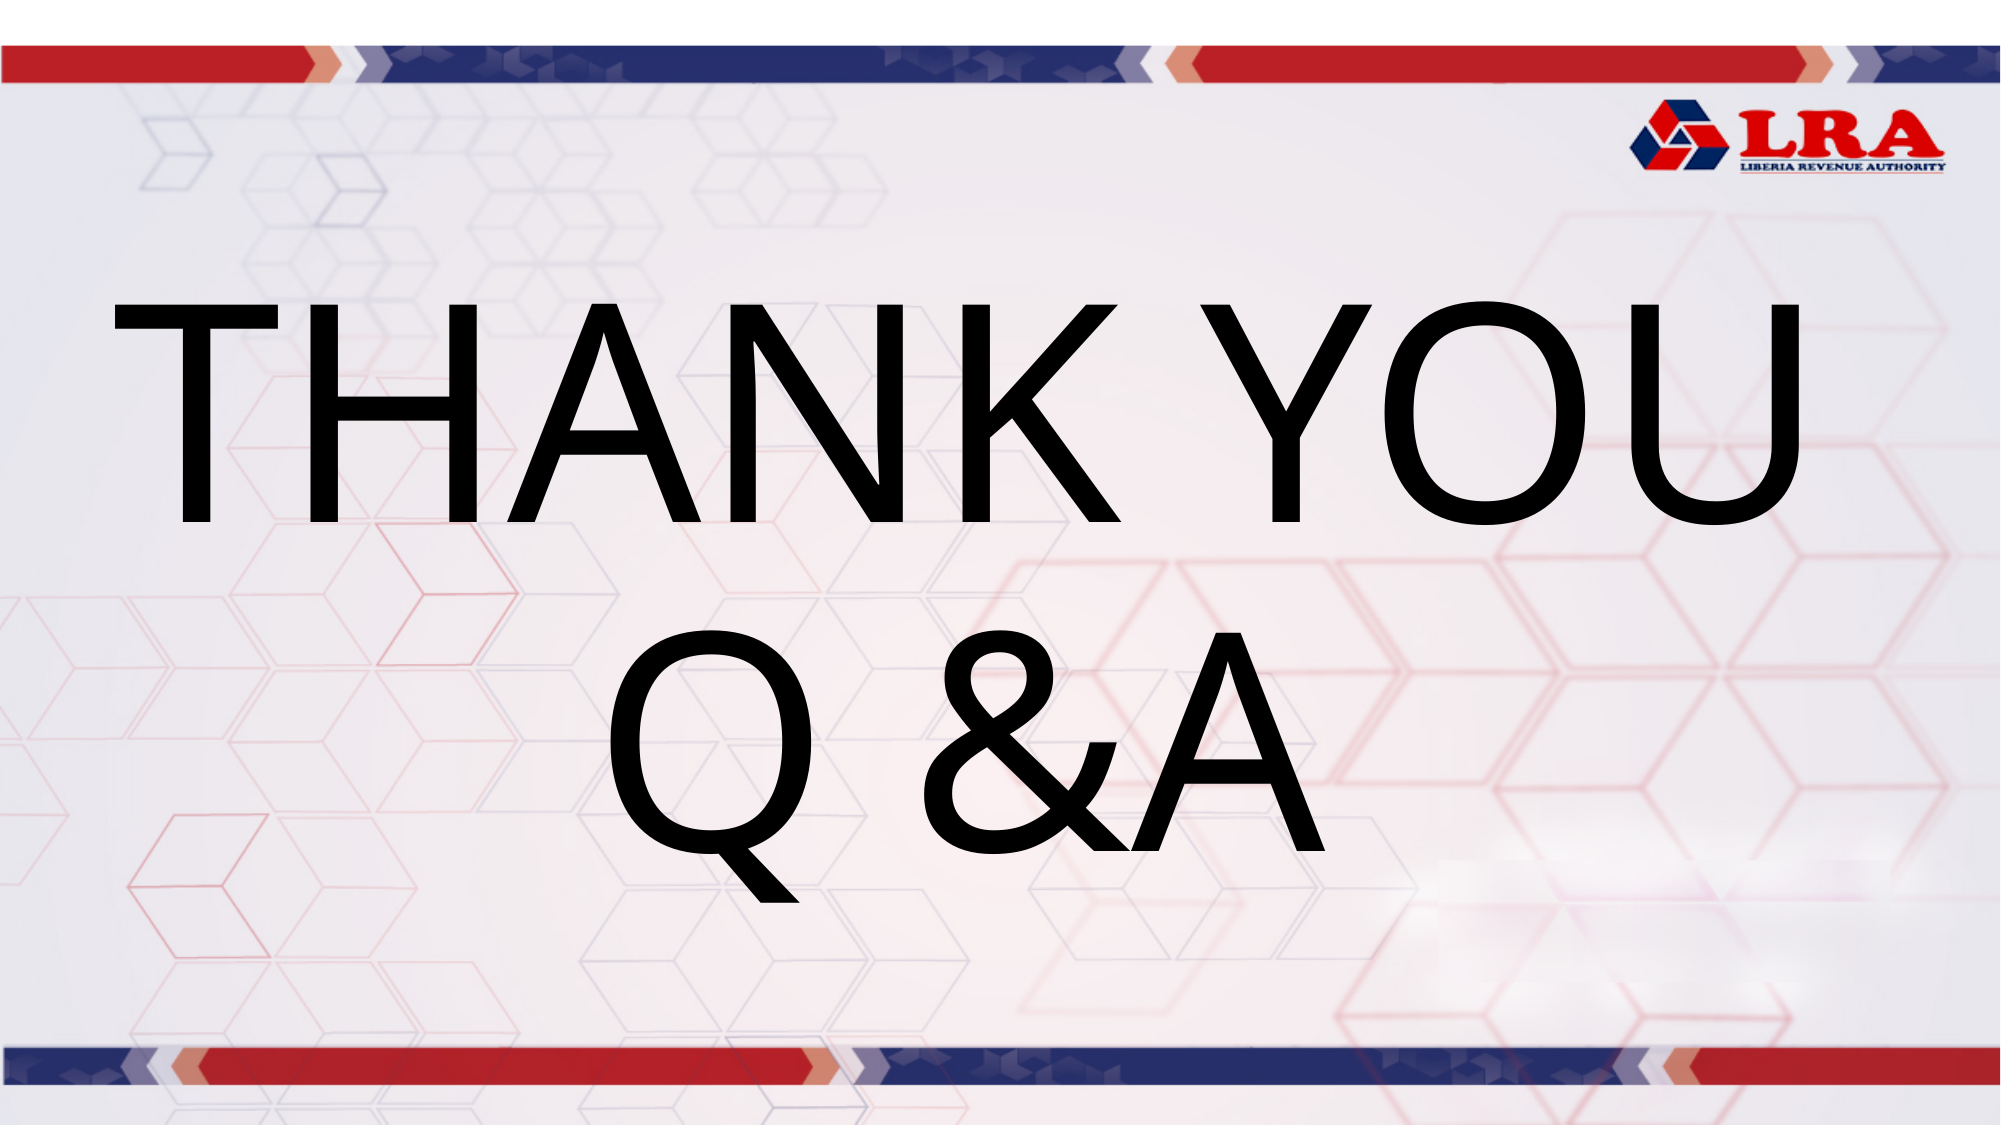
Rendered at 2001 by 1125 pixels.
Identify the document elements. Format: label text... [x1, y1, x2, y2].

picture [0, 0, 2001, 1125]
title THANK YOU Q &A [55, 141, 1863, 1036]
